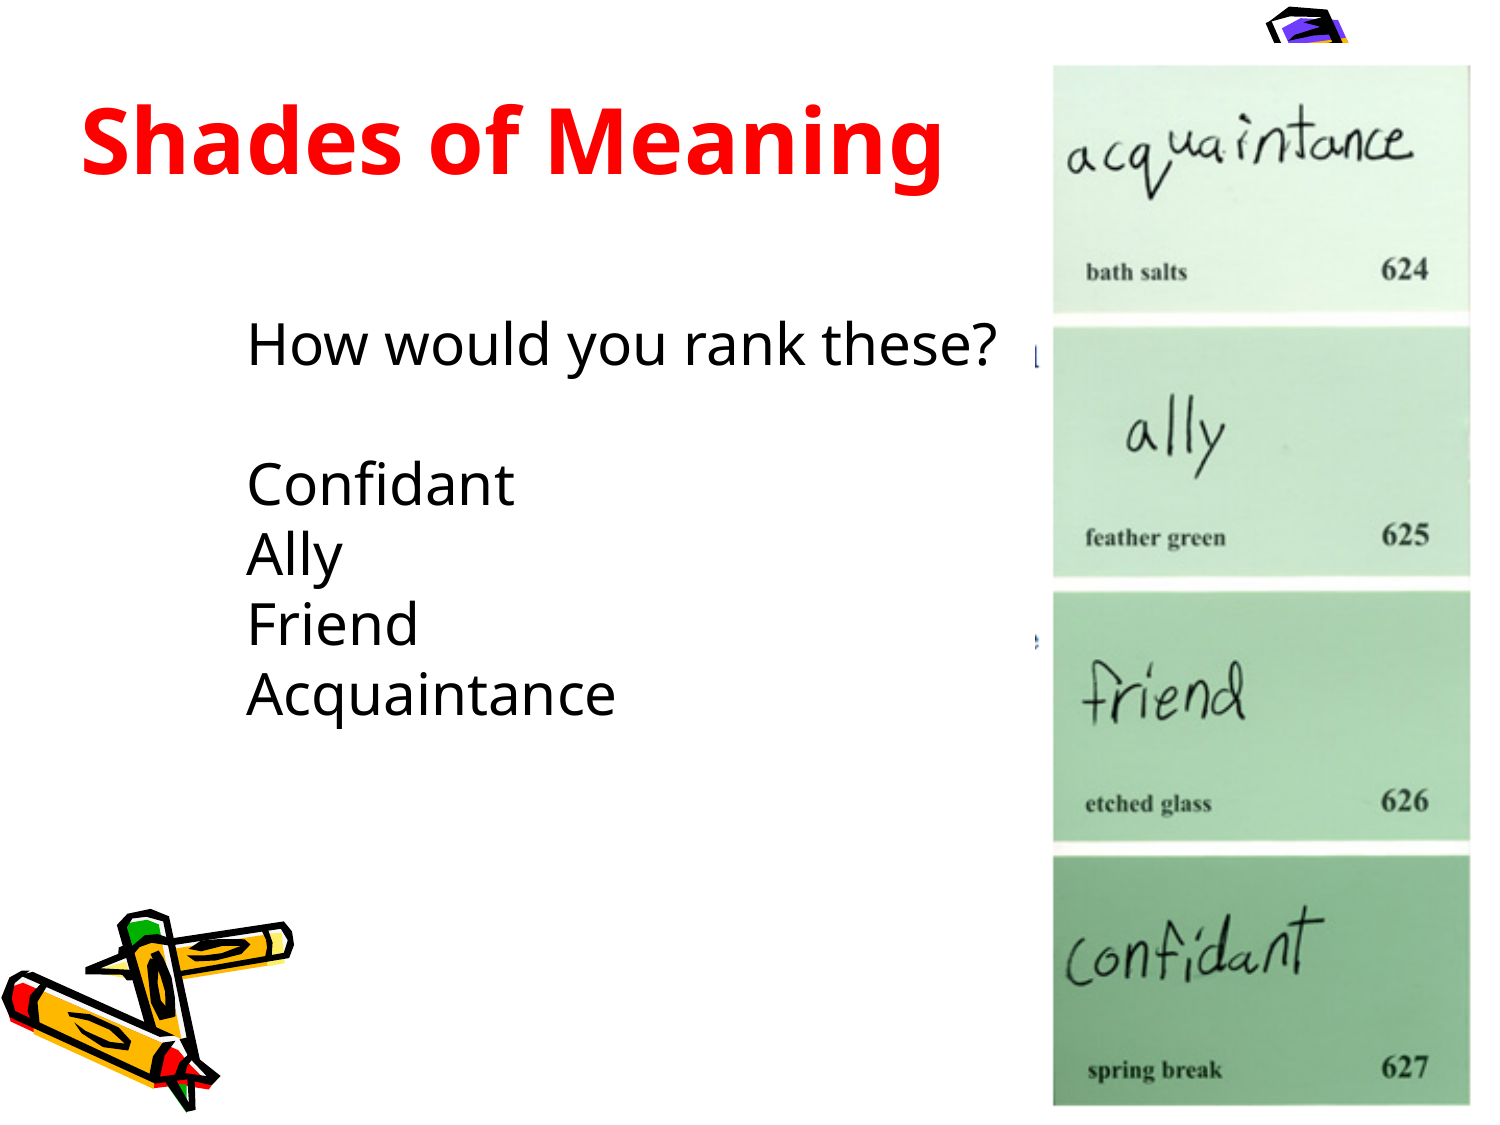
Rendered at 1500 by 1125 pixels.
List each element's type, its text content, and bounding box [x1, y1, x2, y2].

picture [1035, 43, 1500, 1125]
text_box How would you rank these? Confidant Ally Friend Acquaintance [231, 299, 1013, 805]
title Shades of Meaning [0, 0, 1078, 201]
